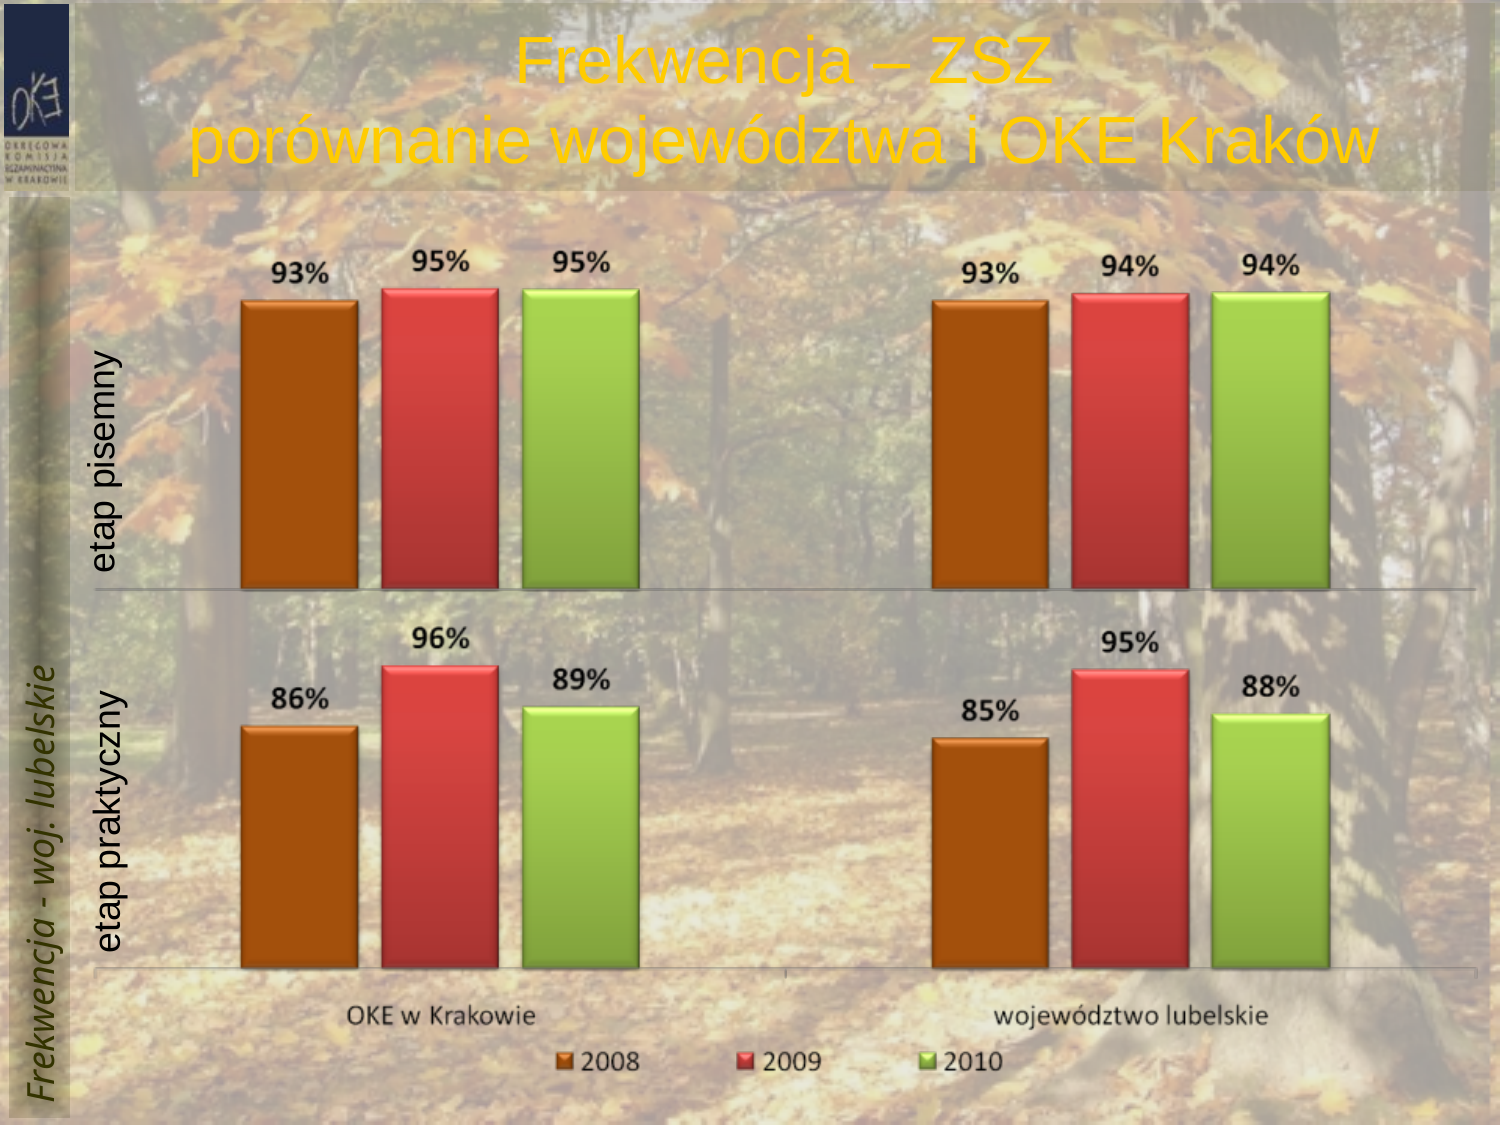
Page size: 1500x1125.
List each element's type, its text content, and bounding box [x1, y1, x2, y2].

picture [66, 212, 1492, 1088]
title Frekwencja – ZSZ porównanie województwa i OKE Kraków [74, 3, 1495, 192]
text_box Frekwencja - woj. lubelskie [9, 197, 70, 1118]
